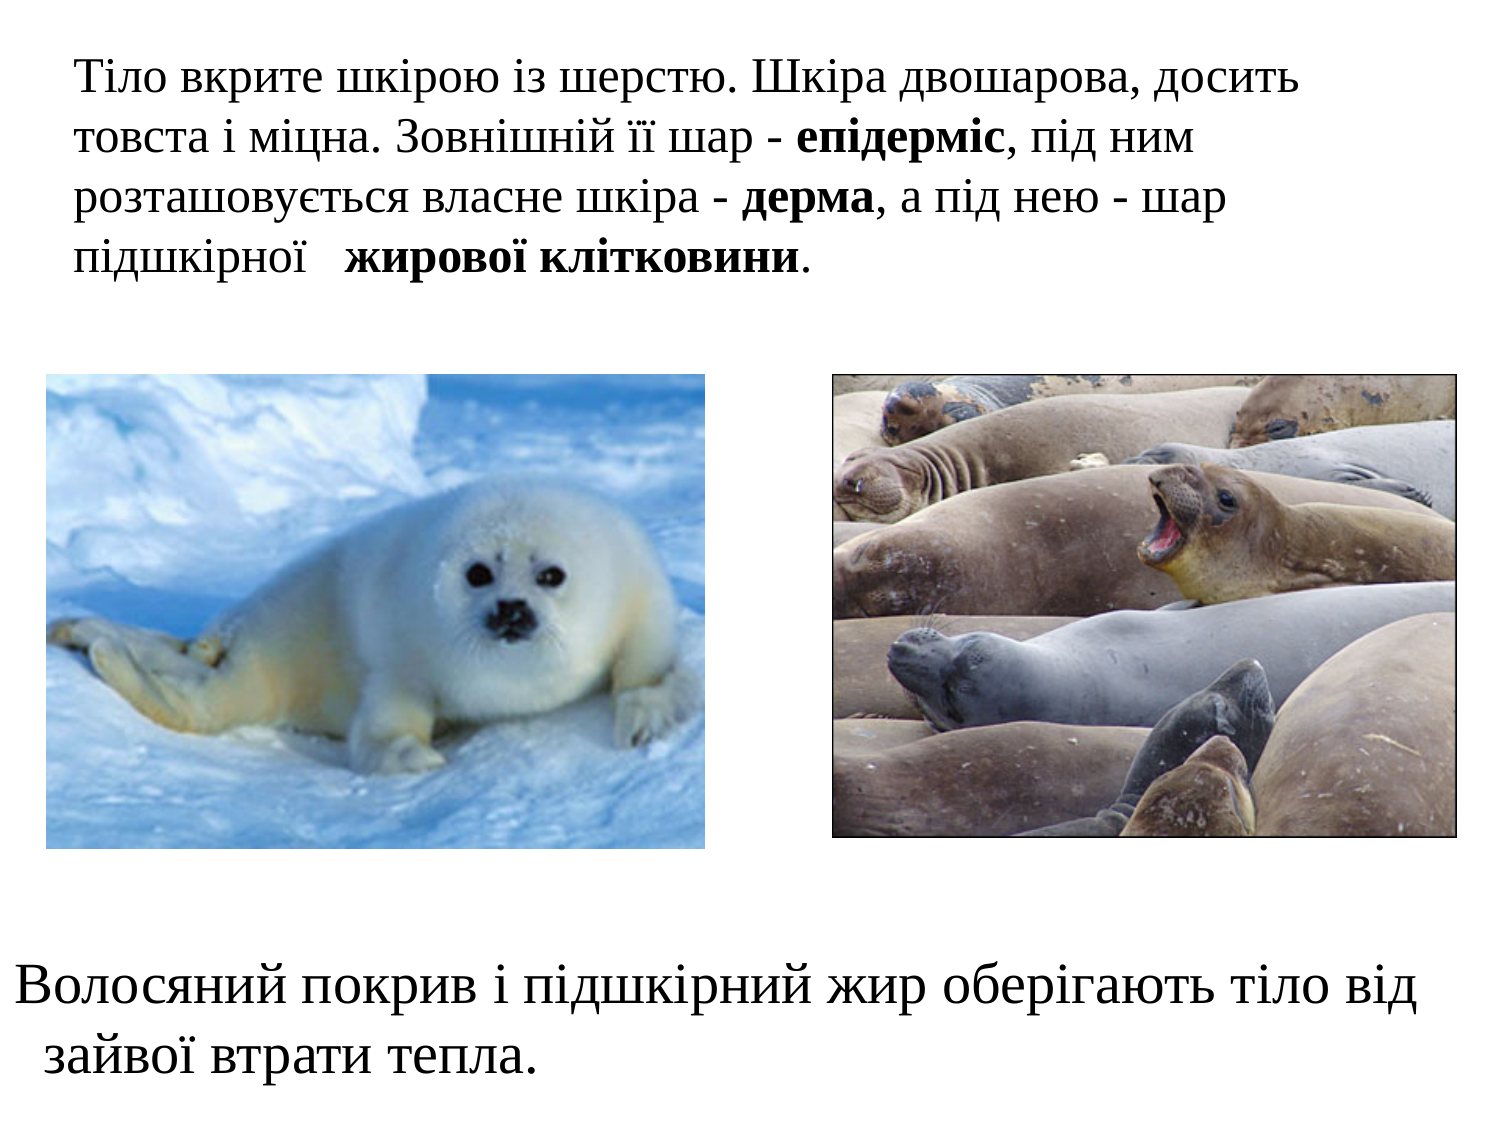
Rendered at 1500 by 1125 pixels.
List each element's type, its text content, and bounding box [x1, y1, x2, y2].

text_box Волосяний покрив і підшкірний жир оберігають тіло від зайвої втрати тепла. [0, 937, 1453, 1093]
text_box Тіло вкрите шкірою із шерстю. Шкіра двошарова, досить товста і міцна. Зовнішній її шар - епідерміс, під ним розташовується власне шкіра - дерма, а під нею - шар підшкірної жирової клітковини. [58, 35, 1418, 290]
picture [46, 374, 705, 849]
picture [831, 374, 1458, 838]
